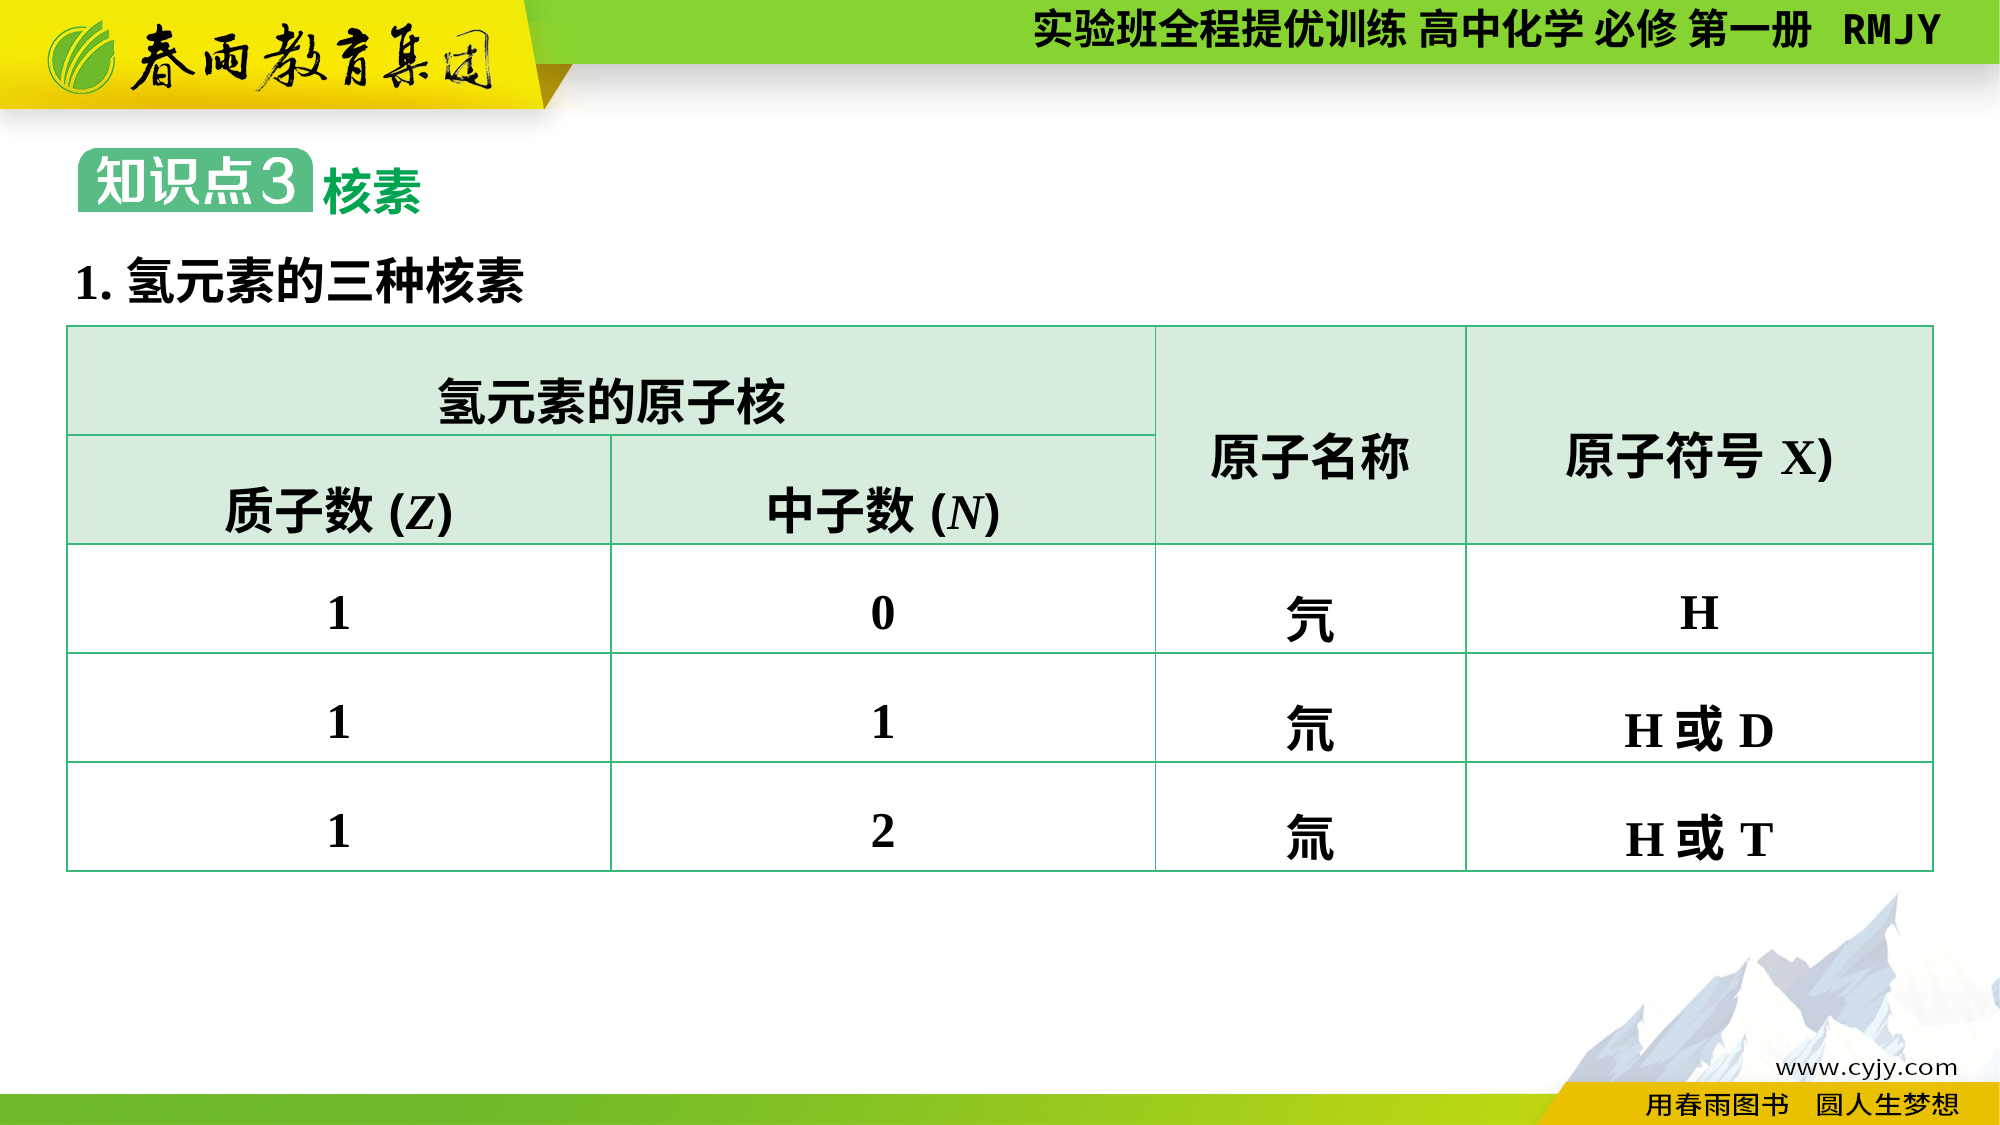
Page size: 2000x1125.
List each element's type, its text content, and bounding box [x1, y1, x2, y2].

list 核素 1.氢元素的三种核素 [59, 122, 1944, 400]
picture [0, 0, 2000, 1125]
